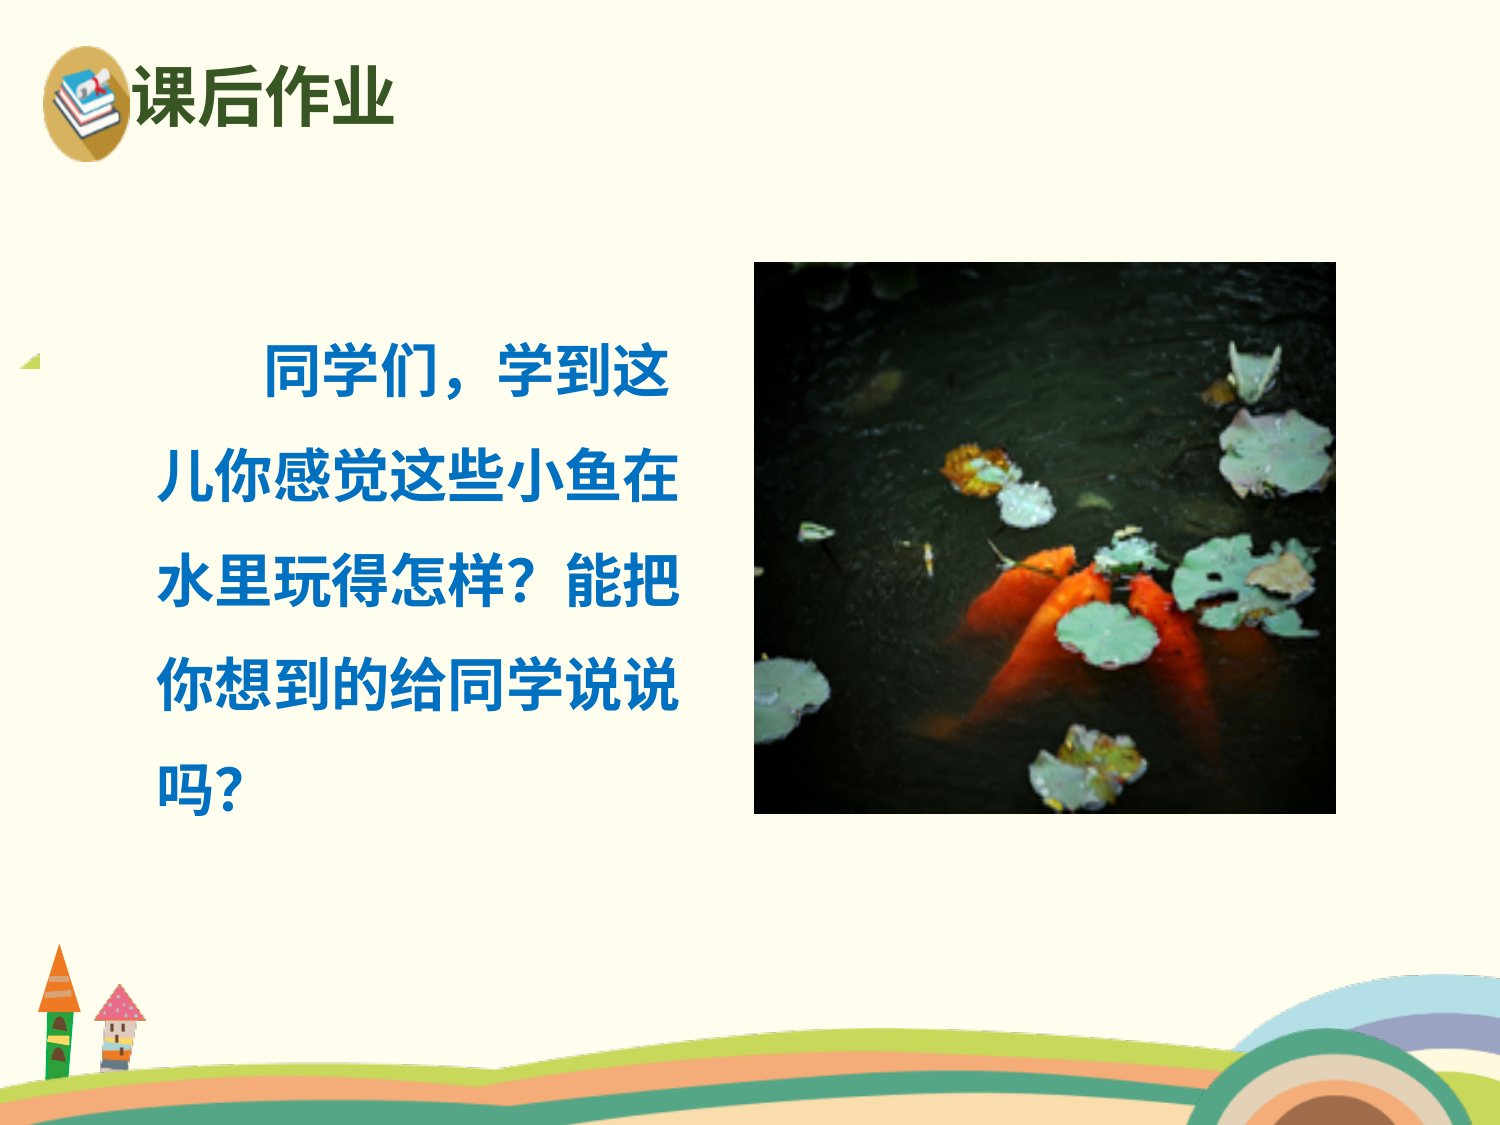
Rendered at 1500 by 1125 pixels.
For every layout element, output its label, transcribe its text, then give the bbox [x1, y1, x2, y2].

text_box 同学们，学到这儿你感觉这些小鱼在水里玩得怎样？能把你想到的给同学说说吗？ [145, 293, 739, 527]
picture [0, 0, 1500, 1125]
text_box 课后作业 [115, 47, 413, 143]
